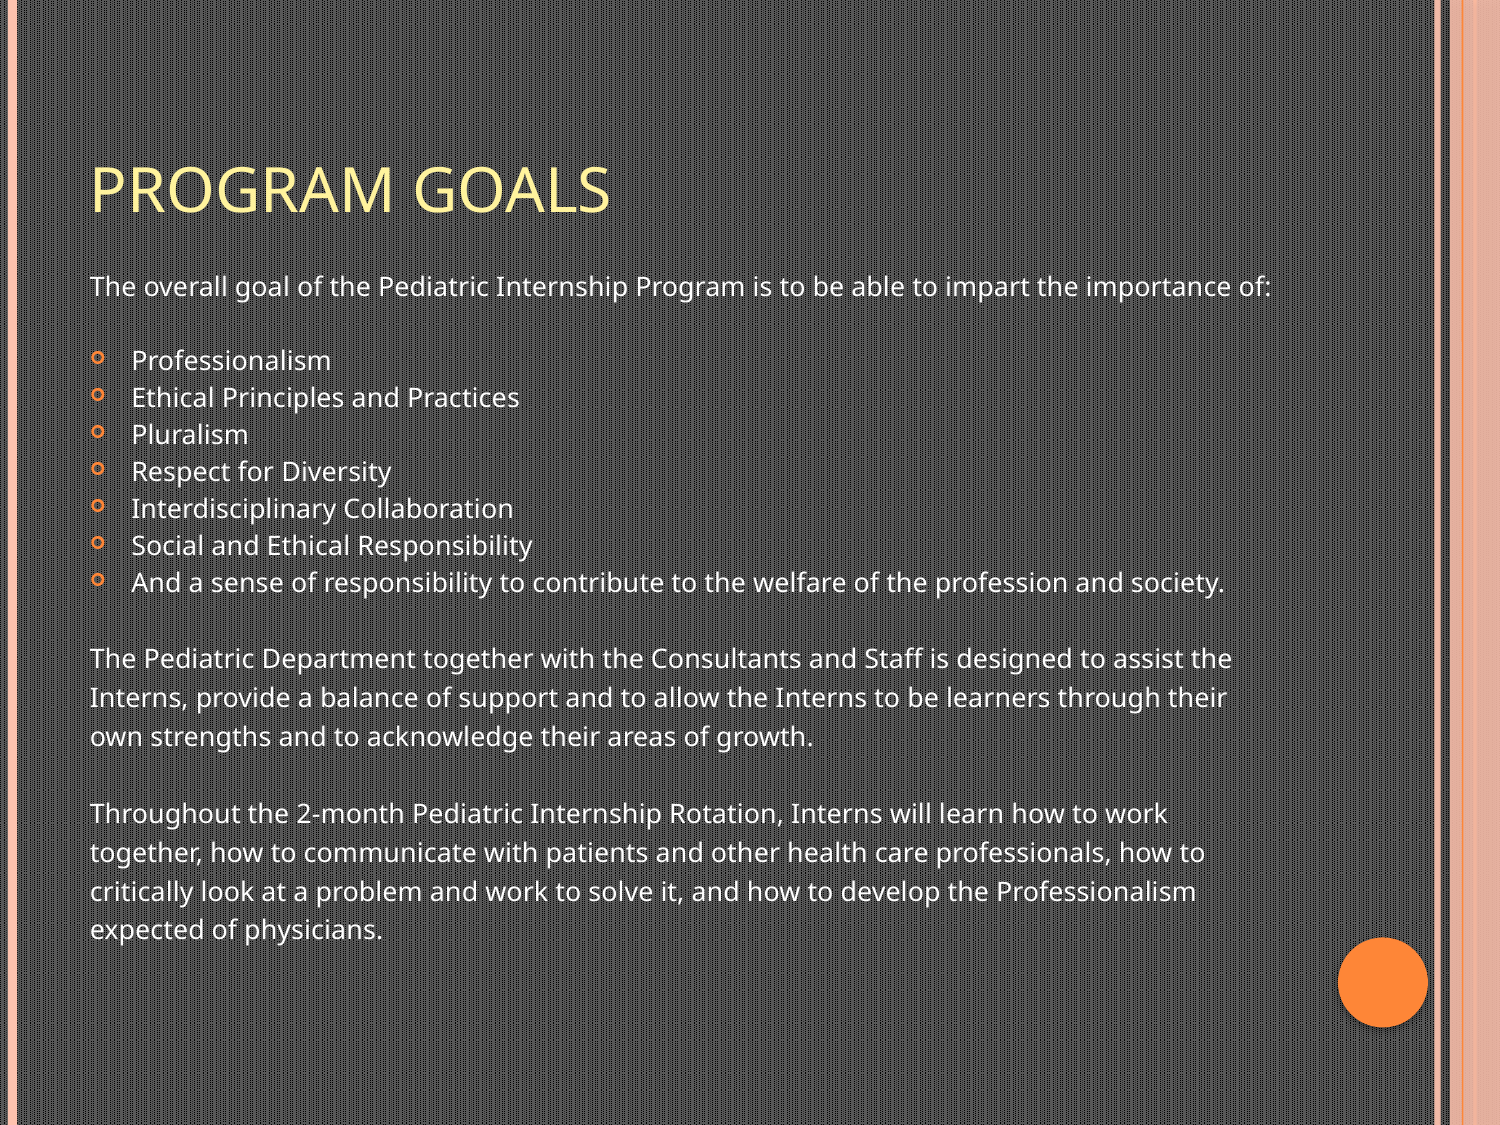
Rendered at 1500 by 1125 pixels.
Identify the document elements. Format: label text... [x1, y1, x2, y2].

title Program Goals [75, 45, 1300, 233]
list The overall goal of the Pediatric Internship Program is to be able to impart the importance of: Professionalism Ethical Principles and Practices Pluralism Respect for Diversity Interdisciplinary Collaboration Social and Ethical Responsibility And a sense of responsibility to contribute to the welfare of the profession and society. The Pediatric Department together with the Consultants and Staff is designed to assist the Interns, provide a balance of support and to allow the Interns to be learners through their own strengths and to acknowledge their areas of growth. Throughout the 2-month Pediatric Internship Rotation, Interns will learn how to work together, how to communicate with patients and other health care professionals, how to critically look at a problem and work to solve it, and how to develop the Professionalism expected of physicians. [75, 262, 1300, 1062]
